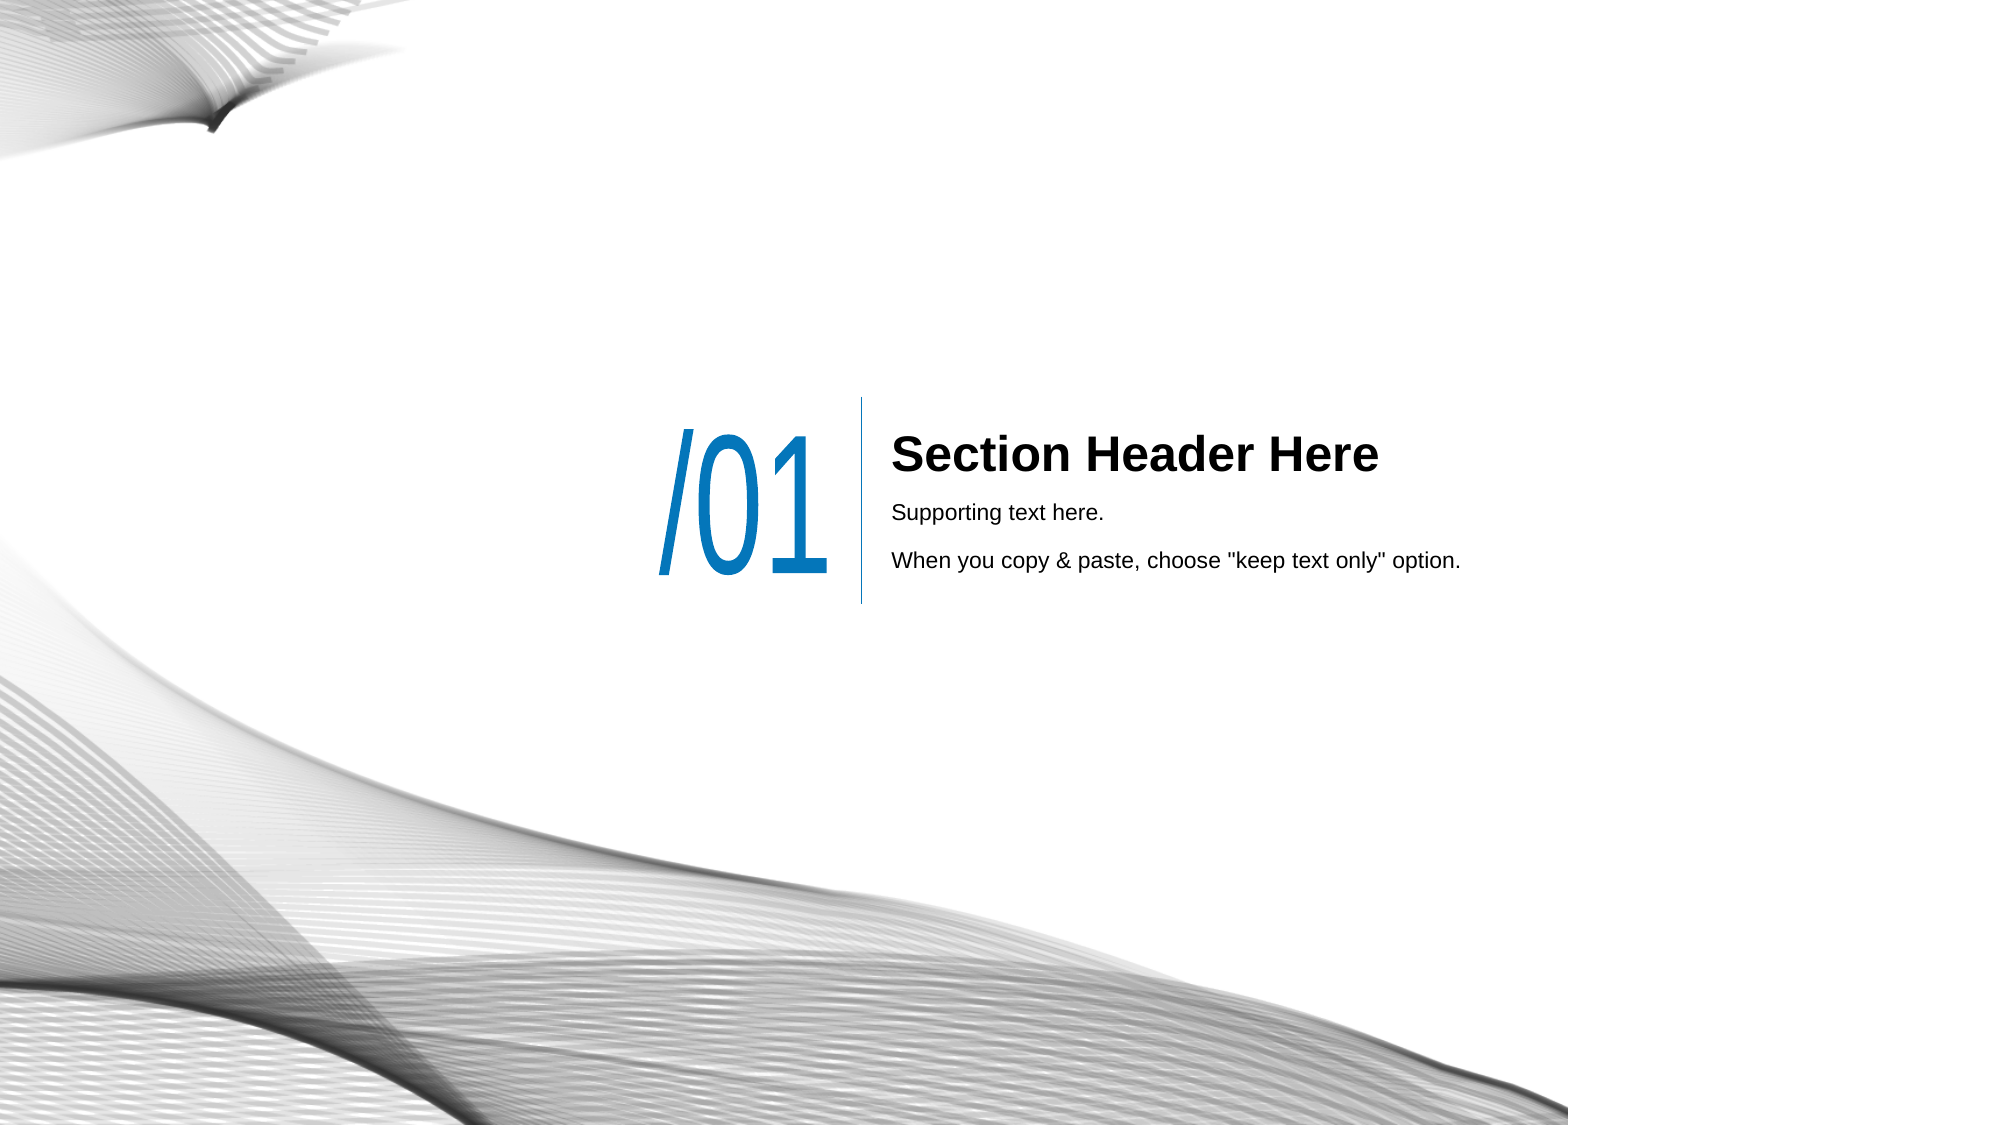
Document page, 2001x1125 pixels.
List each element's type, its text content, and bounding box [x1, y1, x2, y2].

list Supporting text here. When you copy & paste, choose "keep text only" option. [876, 490, 1766, 657]
picture [0, 0, 1568, 1125]
title Section Header Here [876, 343, 1765, 490]
